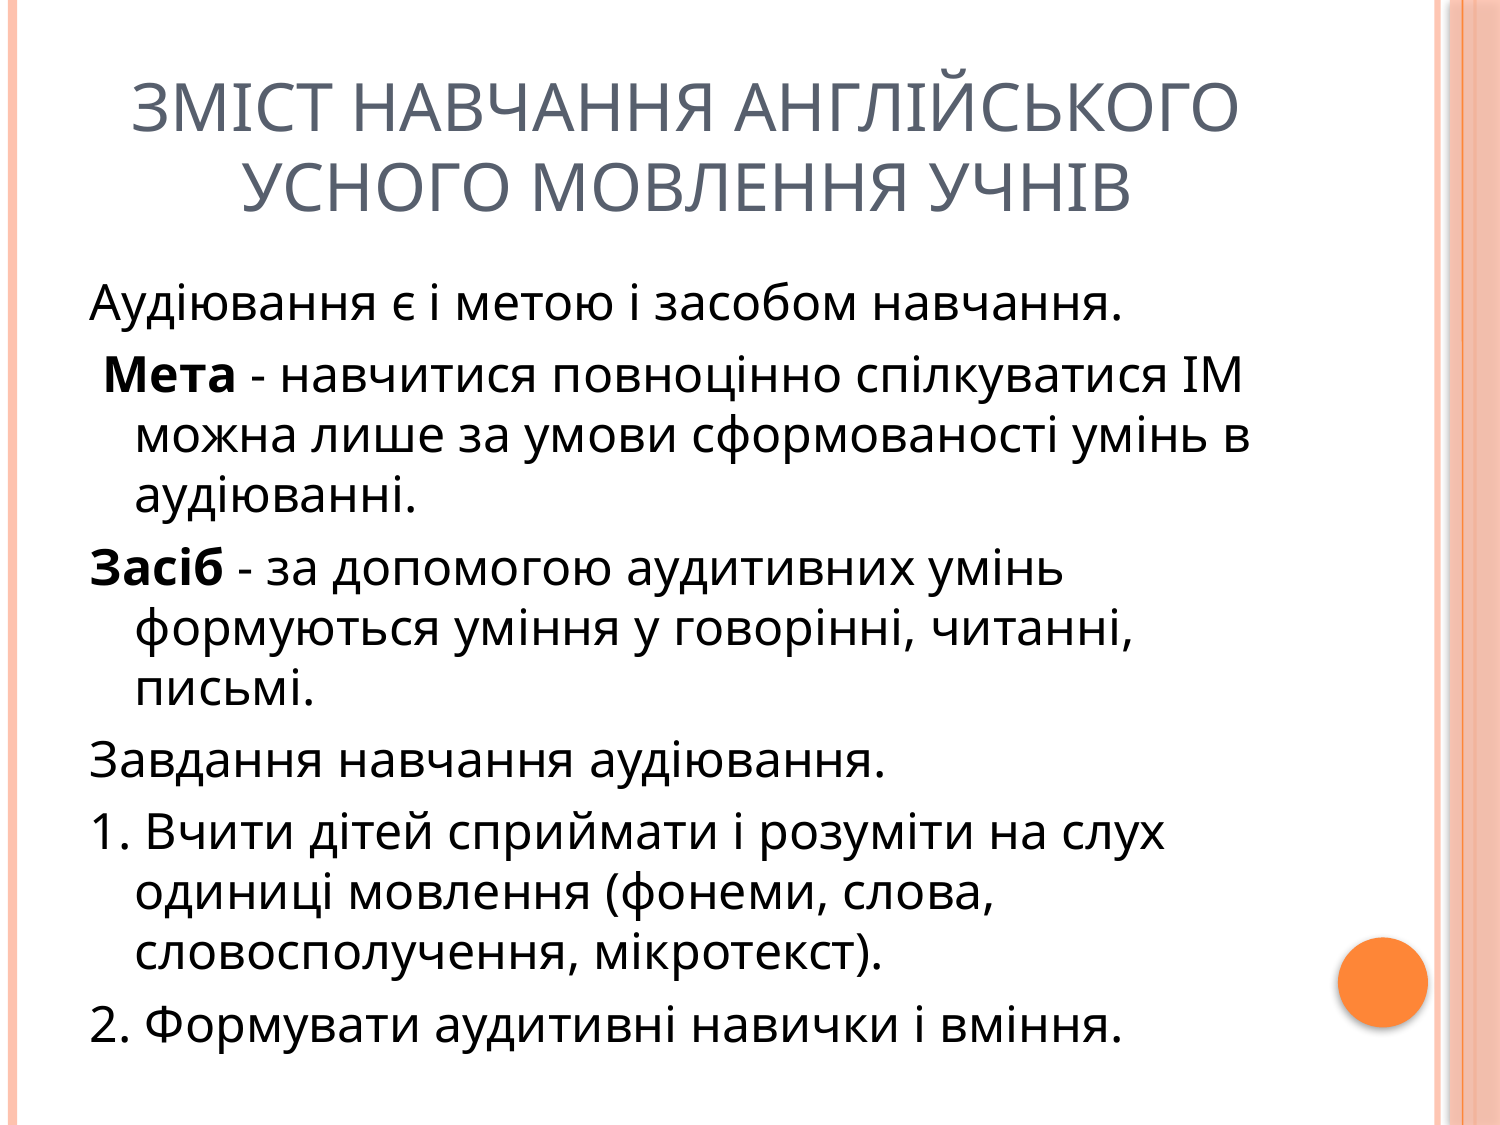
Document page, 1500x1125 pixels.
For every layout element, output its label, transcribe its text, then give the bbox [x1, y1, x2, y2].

title Зміст навчання англійського усного мовлення учнів [75, 45, 1300, 233]
list Аудіювання є і метою і засобом навчання. Мета - навчитися повноцінно спілкуватися ІМ можна лише за умови сформованості умінь в аудіюванні. Засіб - за допомогою аудитивних умінь формуються уміння у говорінні, читанні, письмі. Завдання навчання аудіювання. 1. Вчити дітей сприймати і розуміти на слух одиниці мовлення (фонеми, слова, словосполучення, мікротекст). 2. Формувати аудитивні навички і вміння. [75, 262, 1300, 1062]
